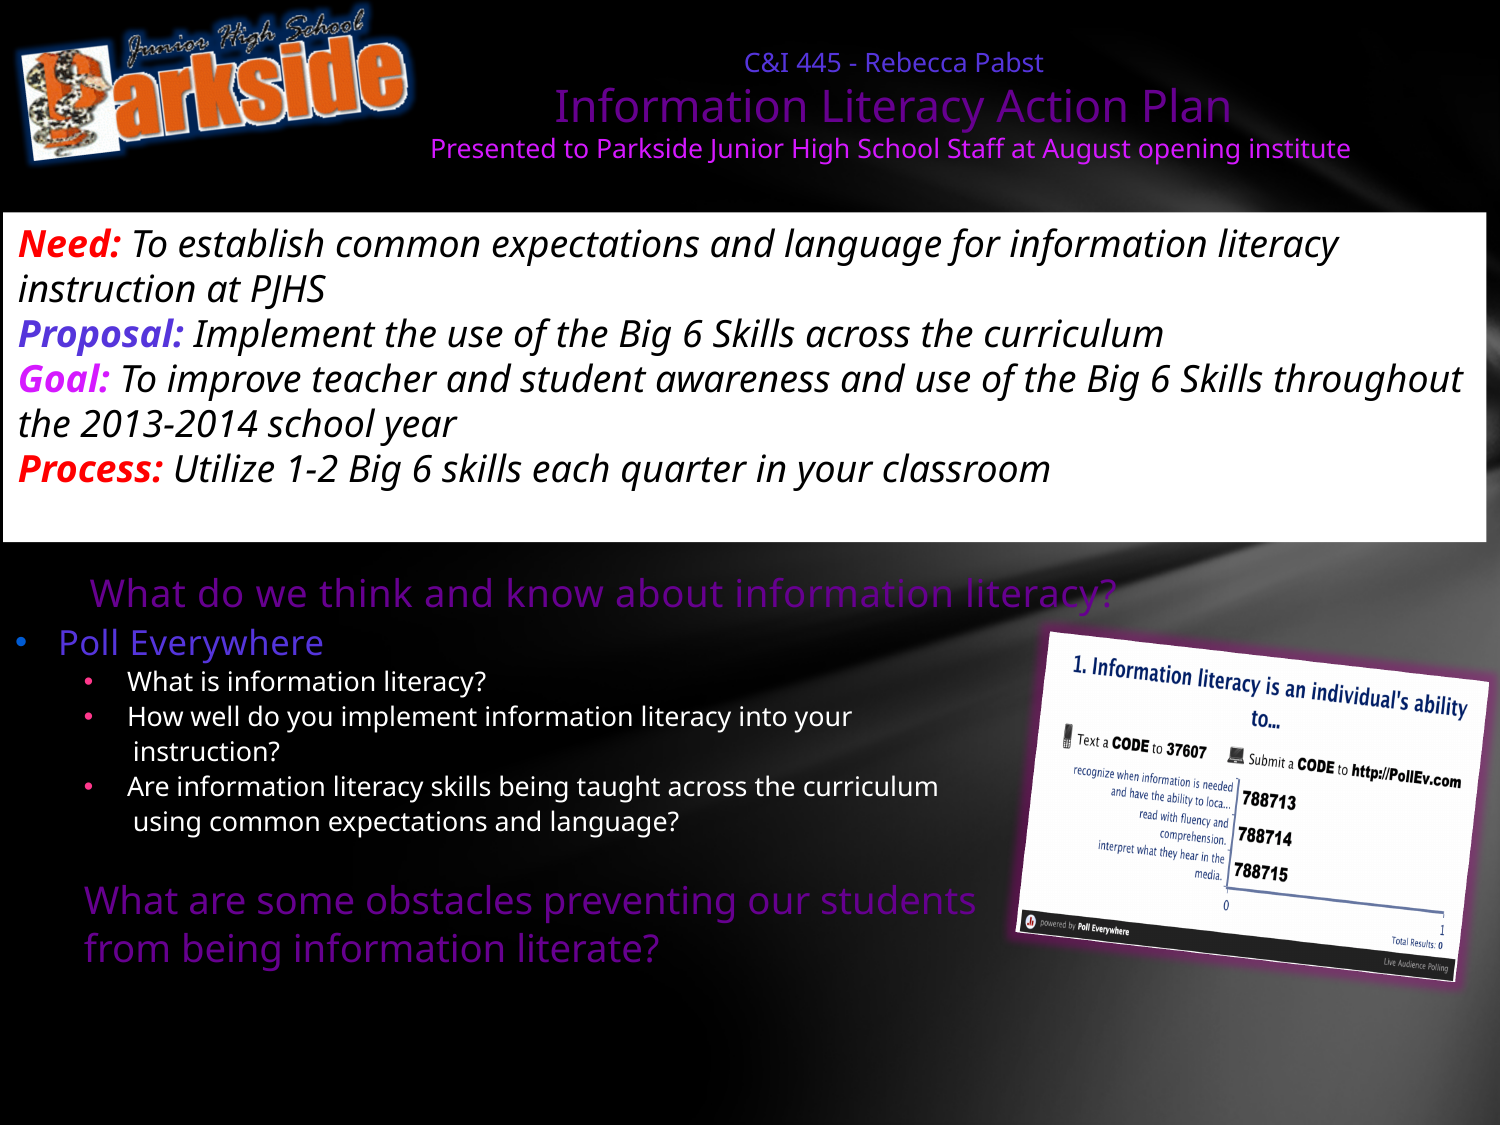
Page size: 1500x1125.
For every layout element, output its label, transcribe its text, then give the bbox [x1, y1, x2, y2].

text_box Need: To establish common expectations and language for information literacy instruction at PJHS Proposal: Implement the use of the Big 6 Skills across the curriculum Goal: To improve teacher and student awareness and use of the Big 6 Skills throughout the 2013-2014 school year Process: Utilize 1-2 Big 6 skills each quarter in your classroom [2, 211, 1488, 544]
picture [21, 3, 417, 160]
title C&I 445 - Rebecca Pabst Information Literacy Action Plan Presented to Parkside Junior High School Staff at August opening institute [162, 37, 1500, 172]
subtitle What do we think and know about information literacy? Poll Everywhere What is information literacy? How well do you implement information literacy into your instruction? Are information literacy skills being taught across the curriculum using common expectations and language? What are some obstacles preventing our students from being information literate? [0, 537, 1500, 982]
picture [1030, 655, 1473, 958]
